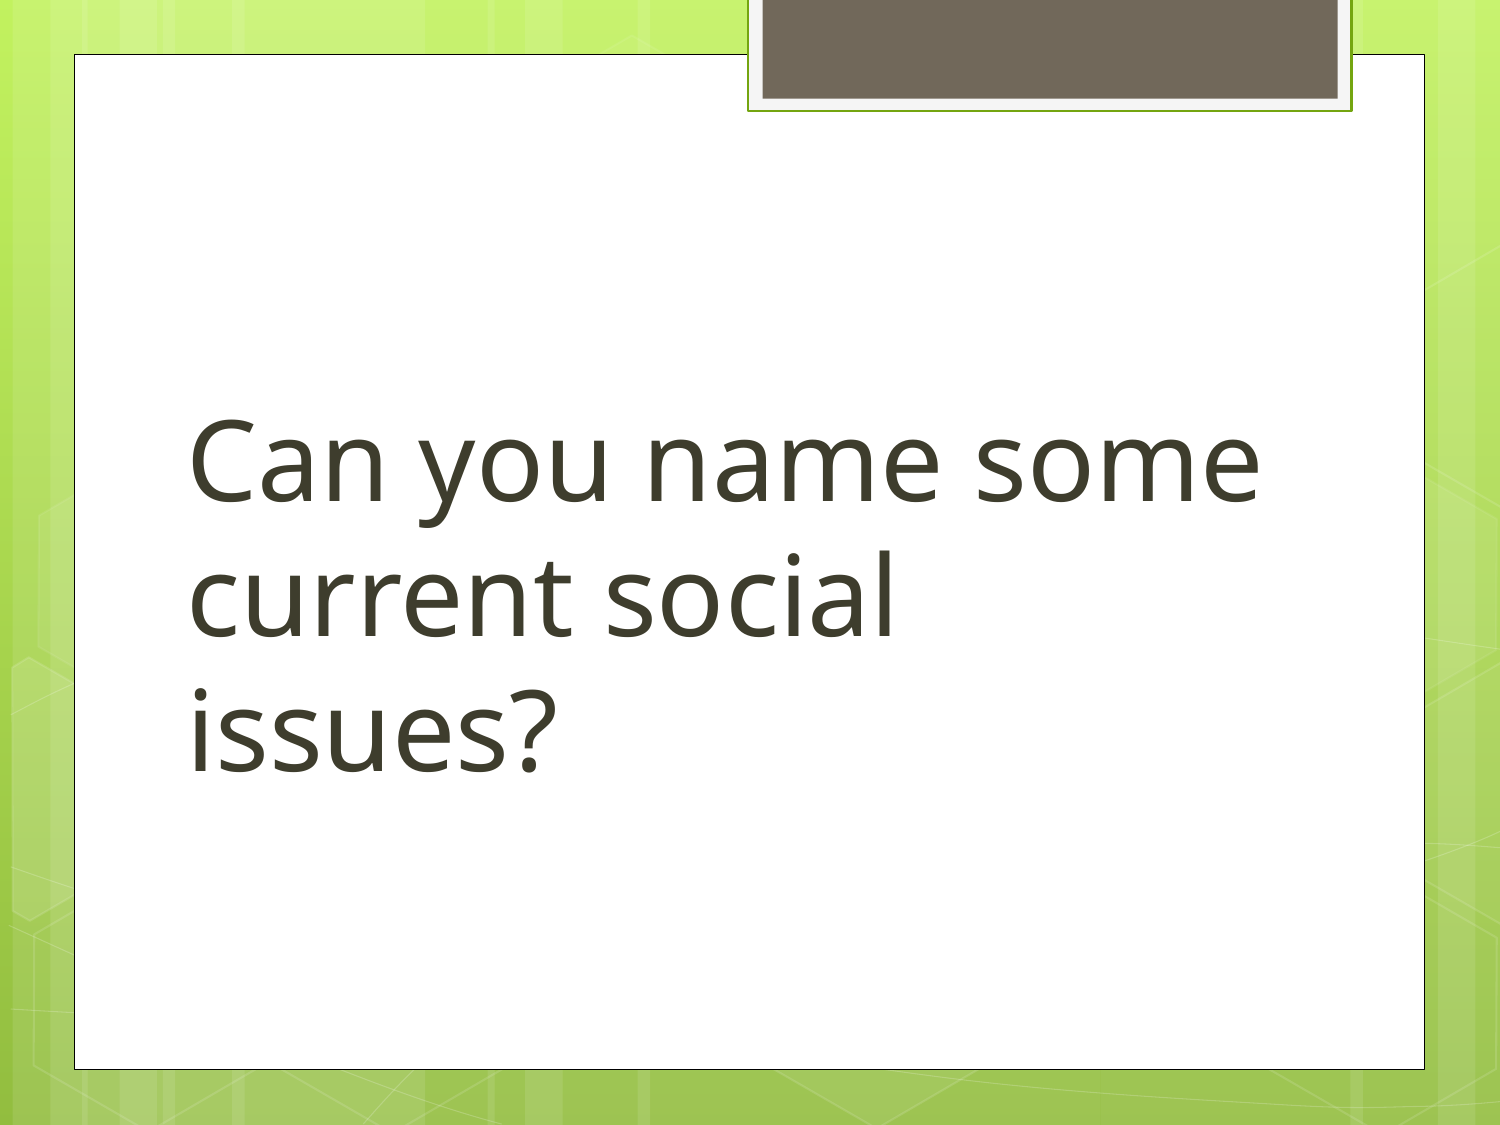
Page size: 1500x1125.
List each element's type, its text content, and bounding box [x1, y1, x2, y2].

list Can you name some current social issues? [171, 381, 1283, 957]
